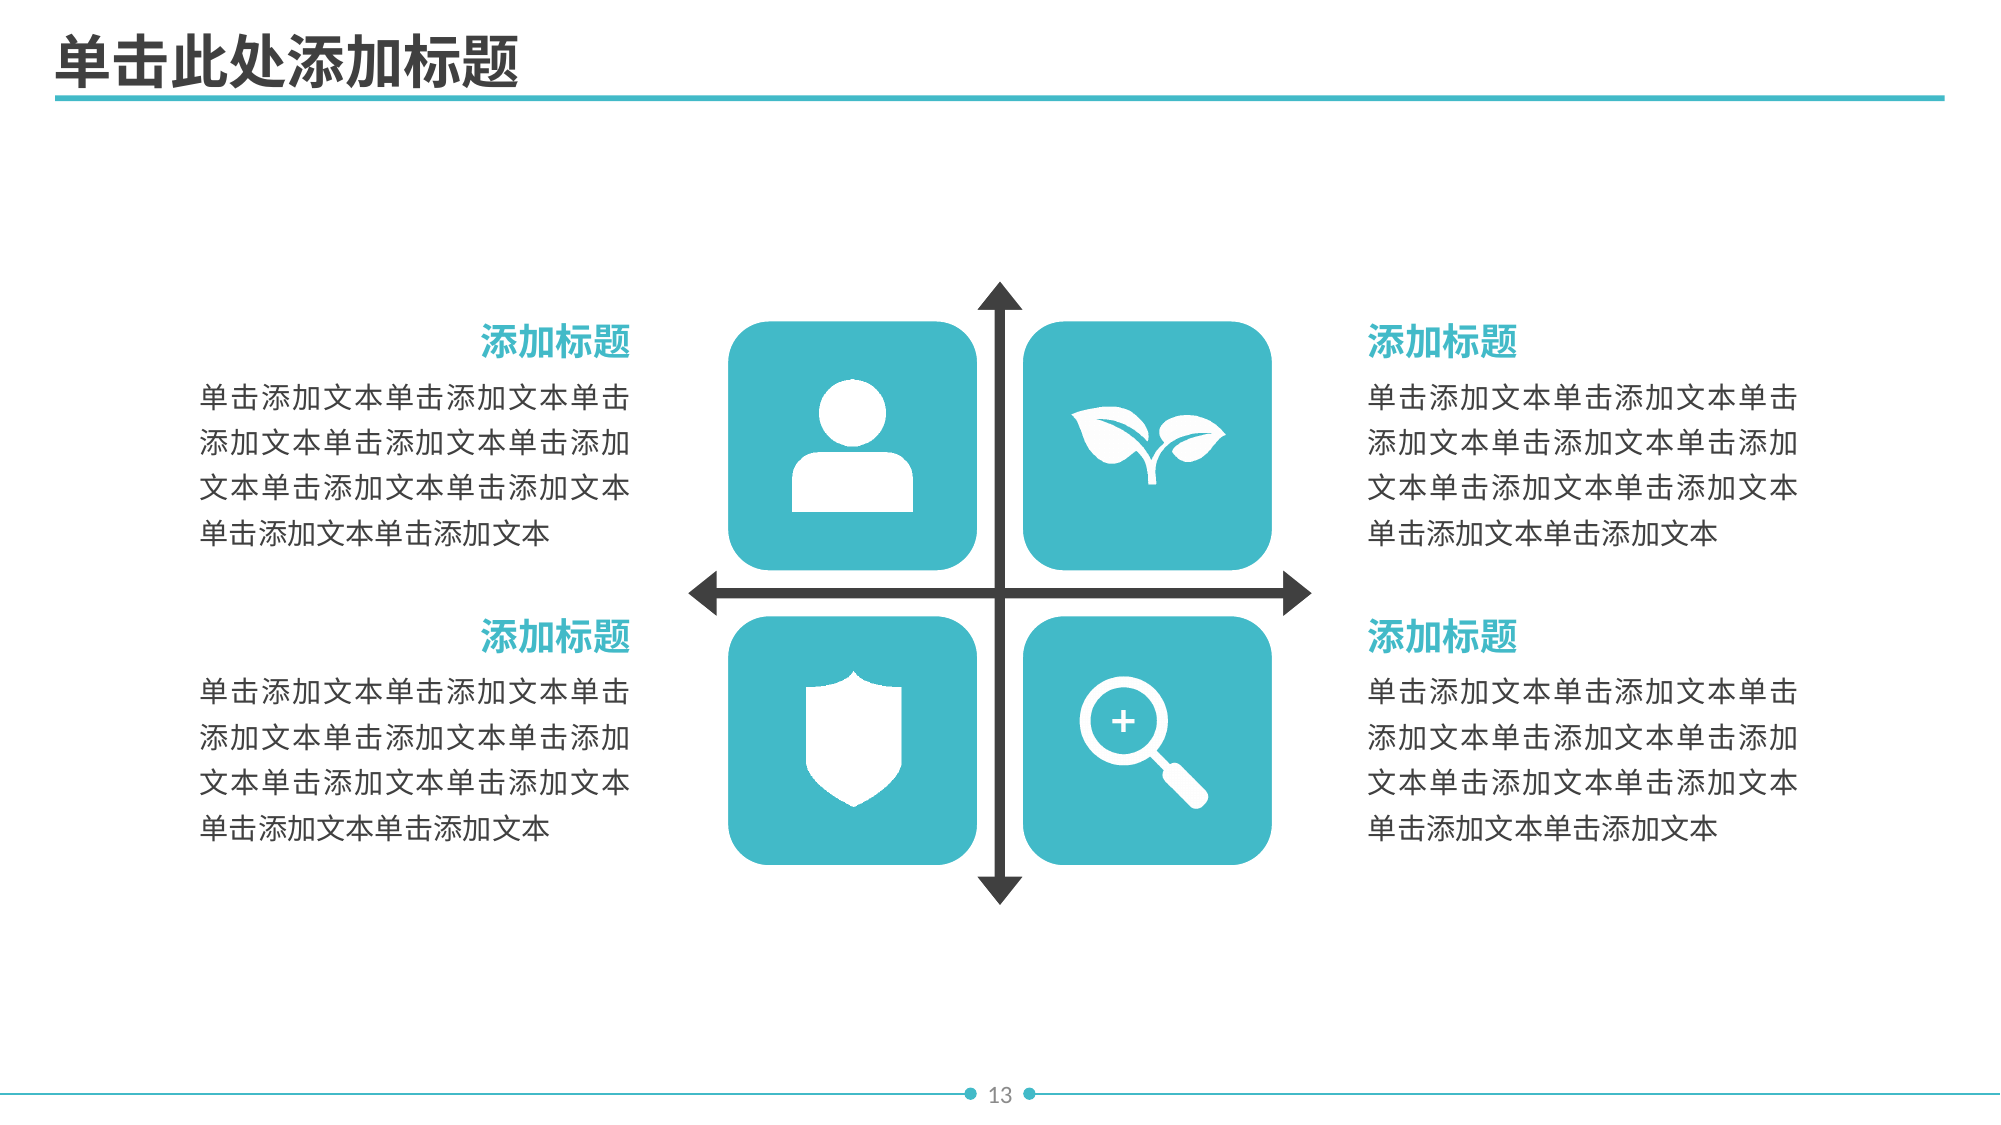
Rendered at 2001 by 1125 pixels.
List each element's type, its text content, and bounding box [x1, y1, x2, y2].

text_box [727, 615, 979, 867]
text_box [184, 610, 646, 855]
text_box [727, 320, 979, 572]
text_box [1021, 320, 1273, 572]
text_box 单击此处添加标题 [39, 26, 1174, 104]
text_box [1353, 610, 1814, 855]
text_box [684, 277, 1316, 909]
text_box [184, 315, 646, 556]
slide_number 13 [774, 1063, 1225, 1124]
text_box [1021, 615, 1273, 867]
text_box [1353, 315, 1814, 560]
